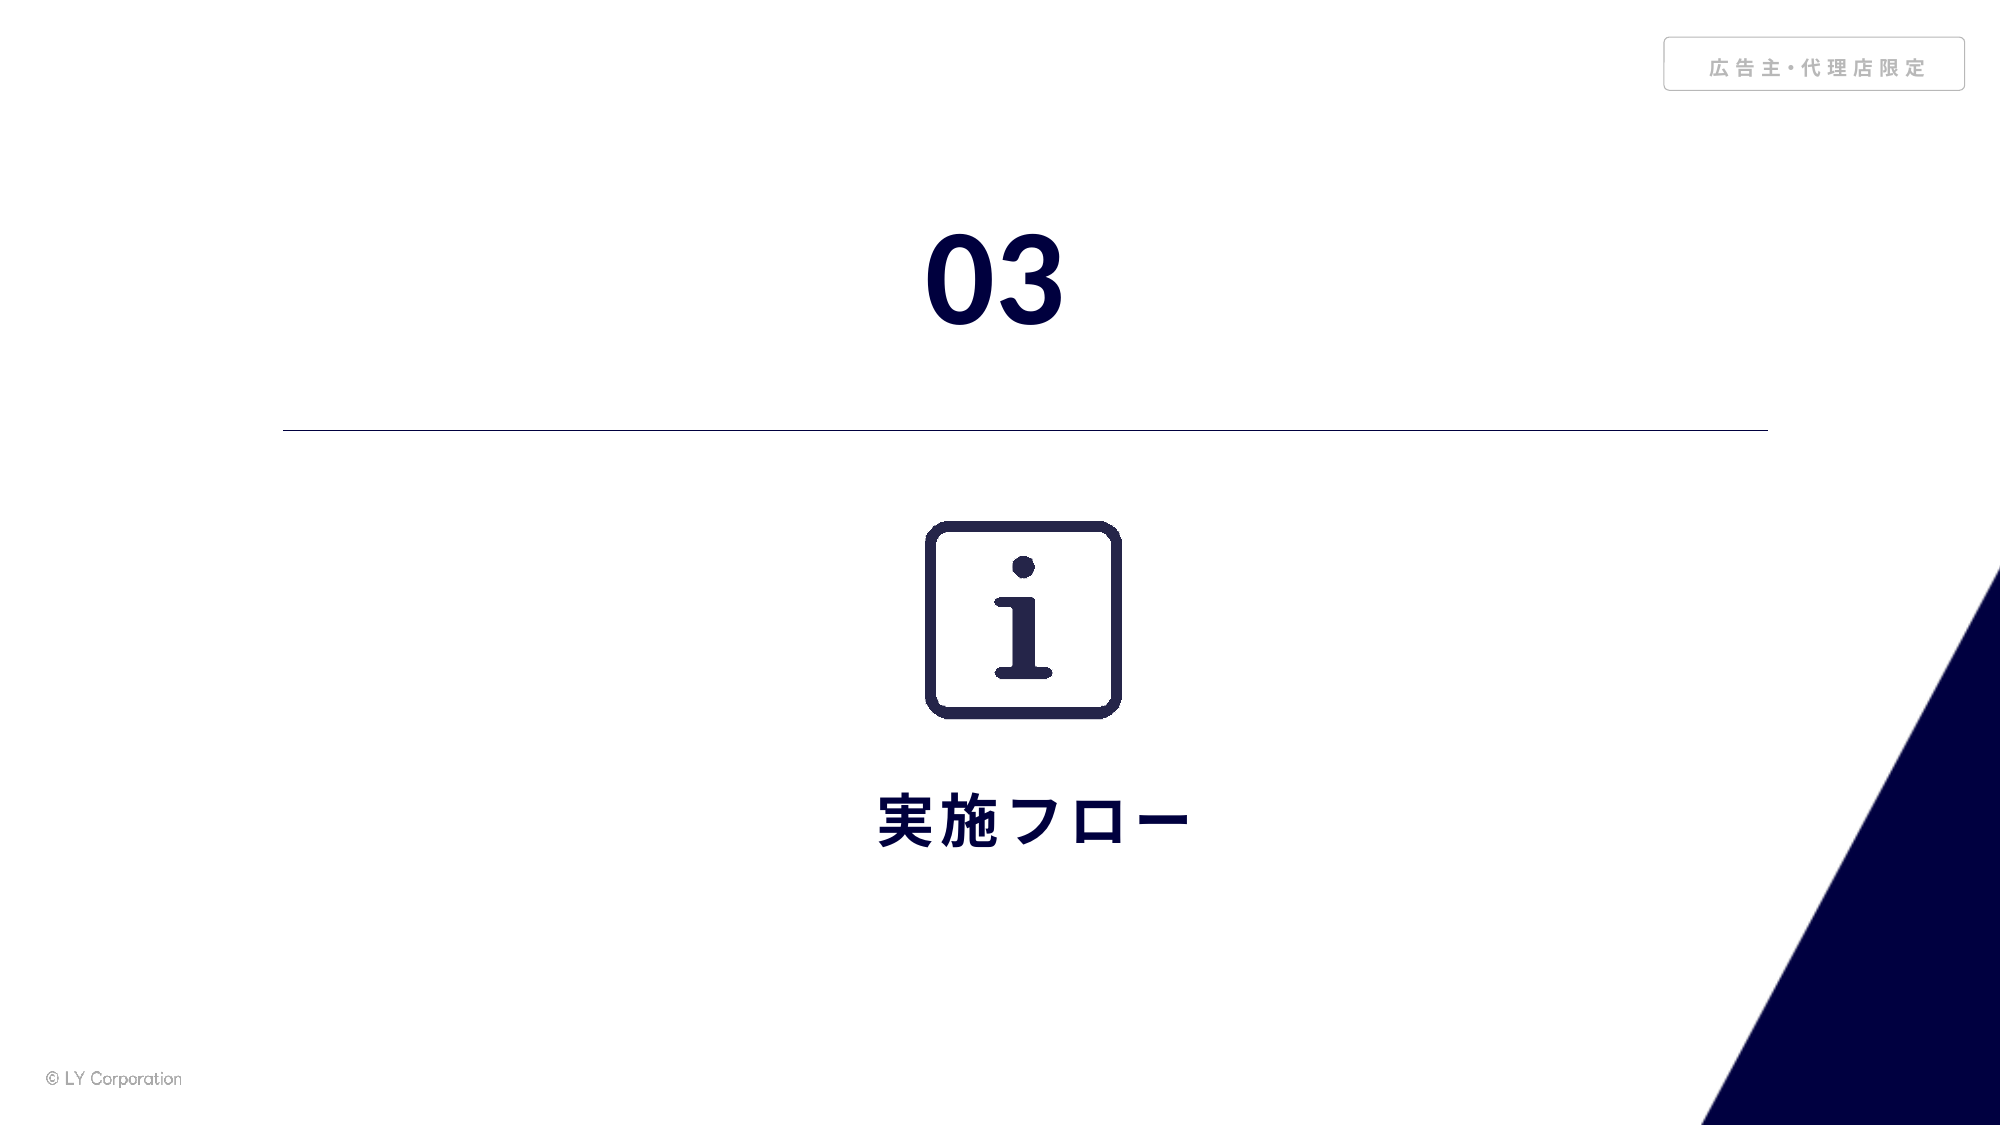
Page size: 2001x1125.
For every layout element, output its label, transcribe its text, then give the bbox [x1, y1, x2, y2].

list 03 [910, 198, 1136, 373]
list 実施フロー [547, 785, 1523, 875]
picture [46, 1071, 181, 1088]
picture [892, 495, 1153, 736]
